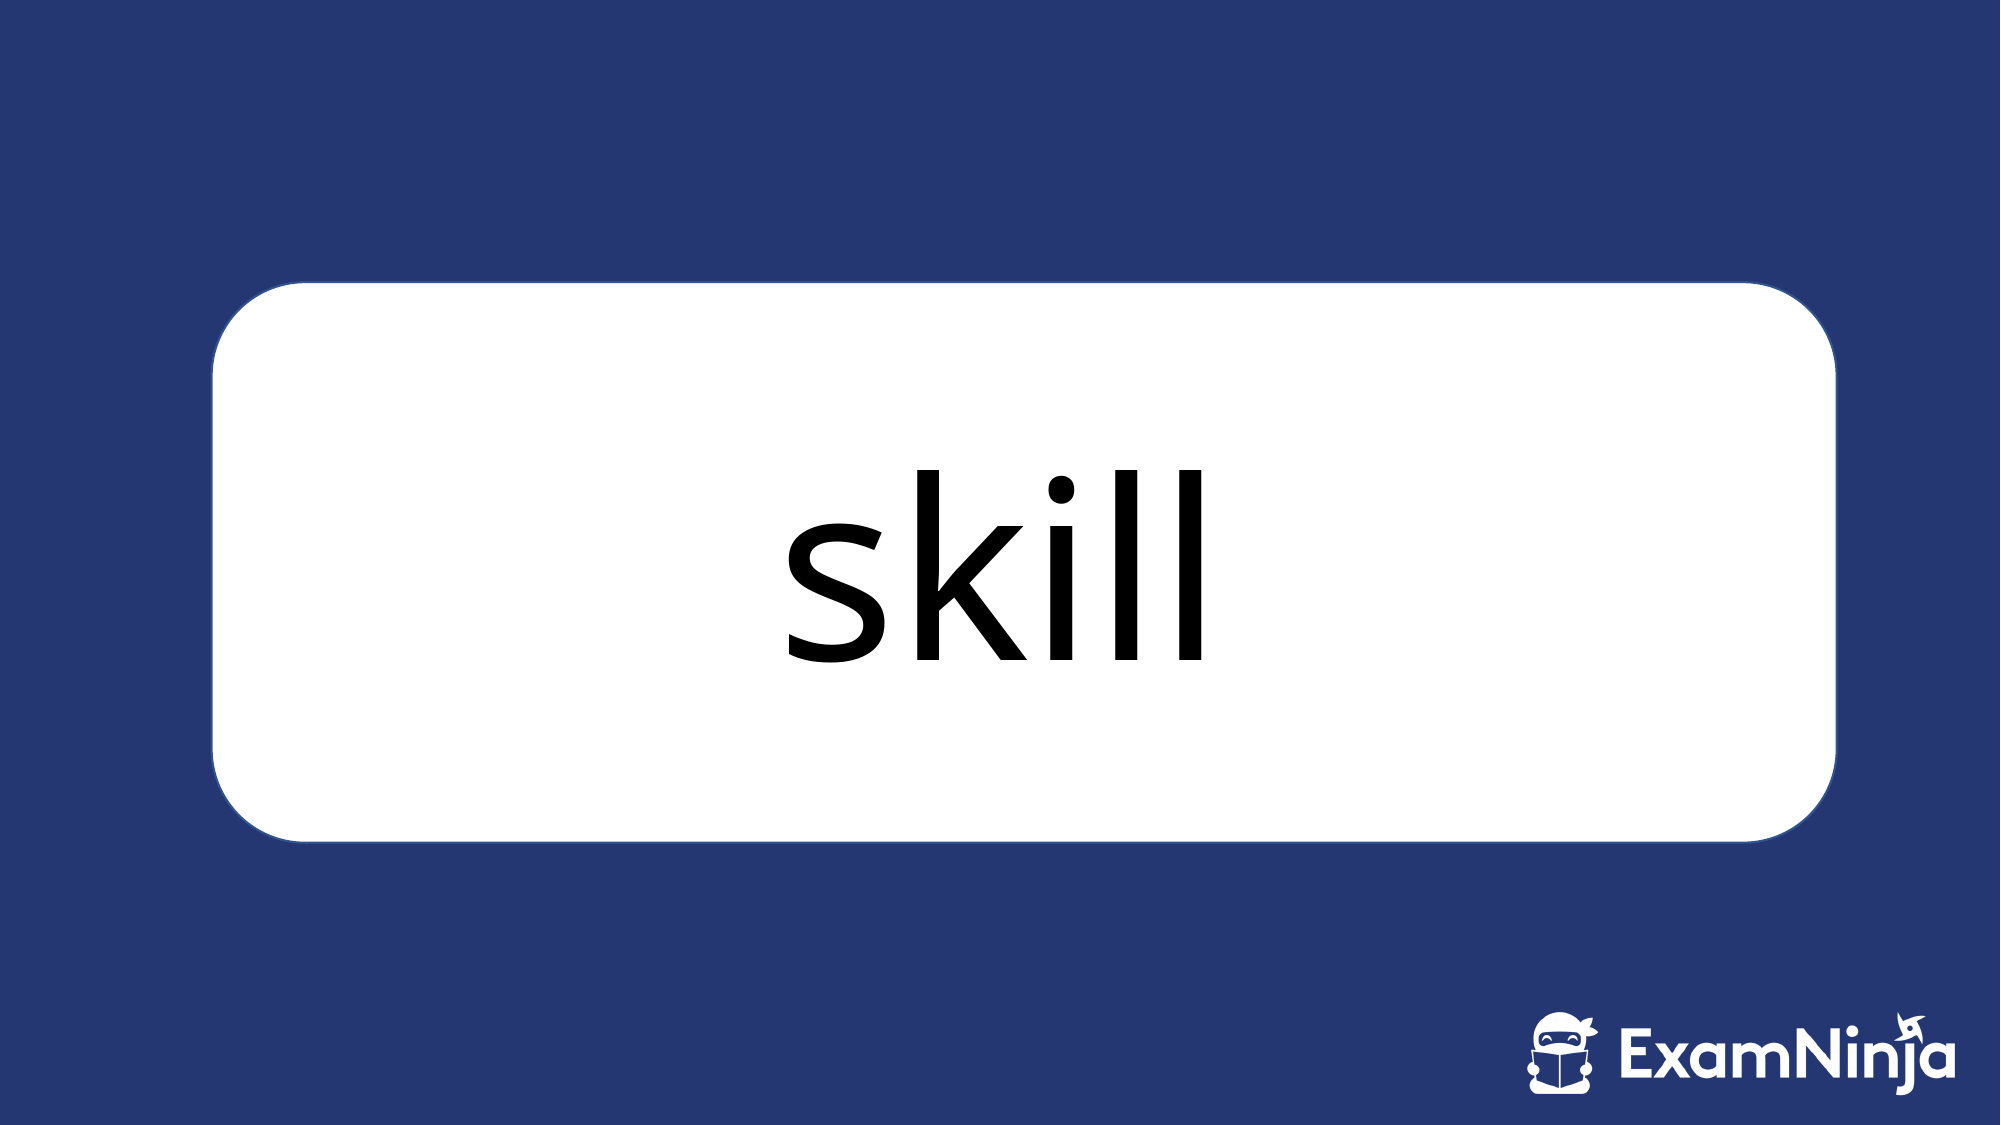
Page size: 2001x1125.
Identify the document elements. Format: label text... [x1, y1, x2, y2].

picture [1501, 1003, 1979, 1102]
text_box [210, 281, 1838, 403]
text_box skill [143, 403, 1857, 719]
text_box [210, 719, 1838, 844]
